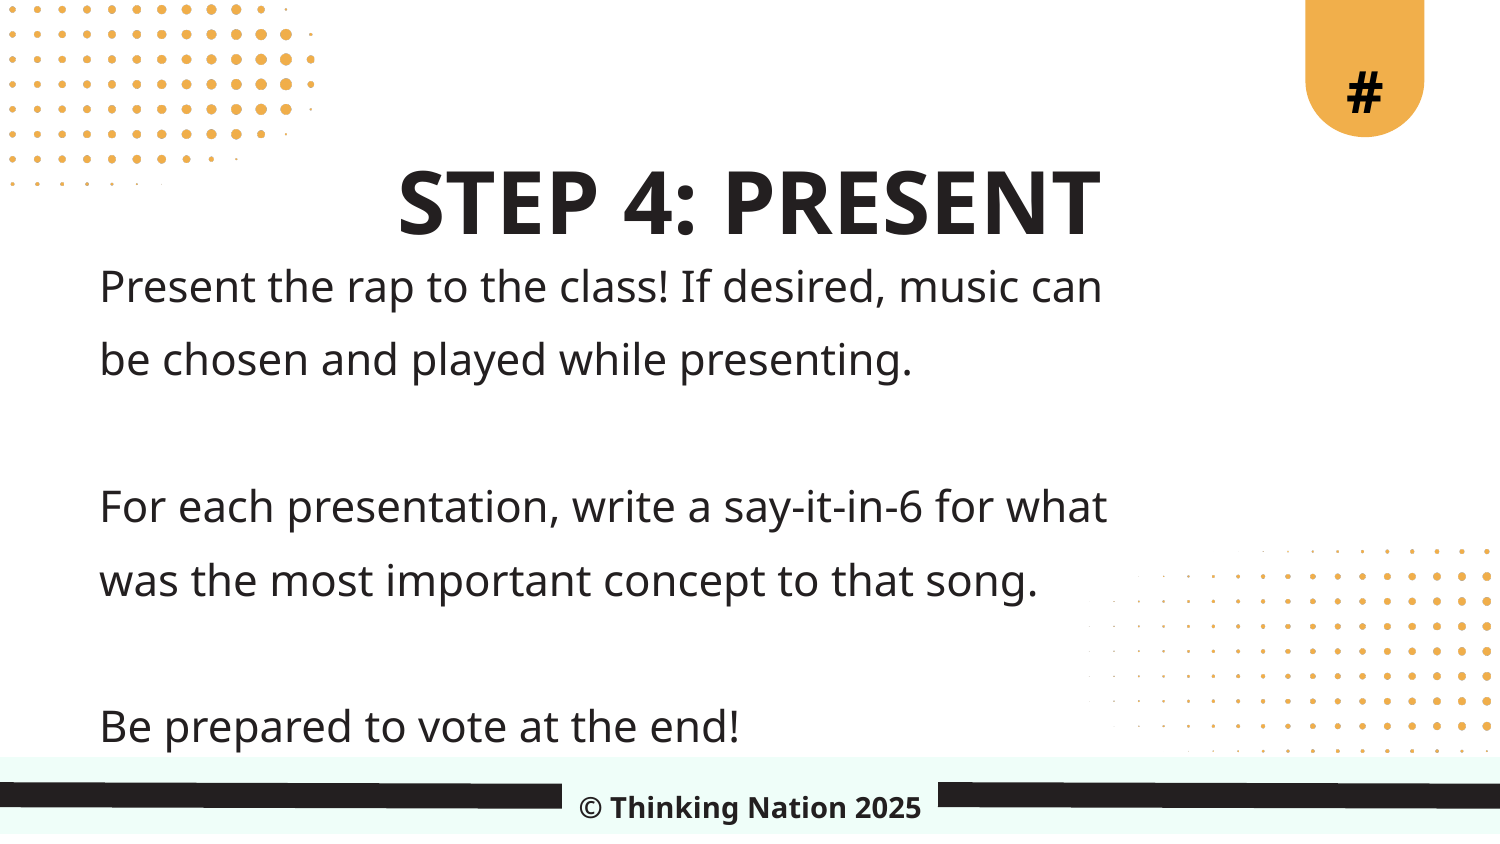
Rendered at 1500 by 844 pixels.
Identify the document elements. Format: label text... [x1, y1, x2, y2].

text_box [1300, 0, 1430, 138]
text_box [0, 756, 1500, 835]
text_box [1064, 549, 1500, 754]
text_box [0, 0, 315, 186]
text_box Present the rap to the class! If desired, music can be chosen and played while presenting. For each presentation, write a say-it-in-6 for what was the most important concept to that song. Be prepared to vote at the end! [99, 237, 1142, 752]
text_box STEP 4: PRESENT [110, 105, 1390, 253]
